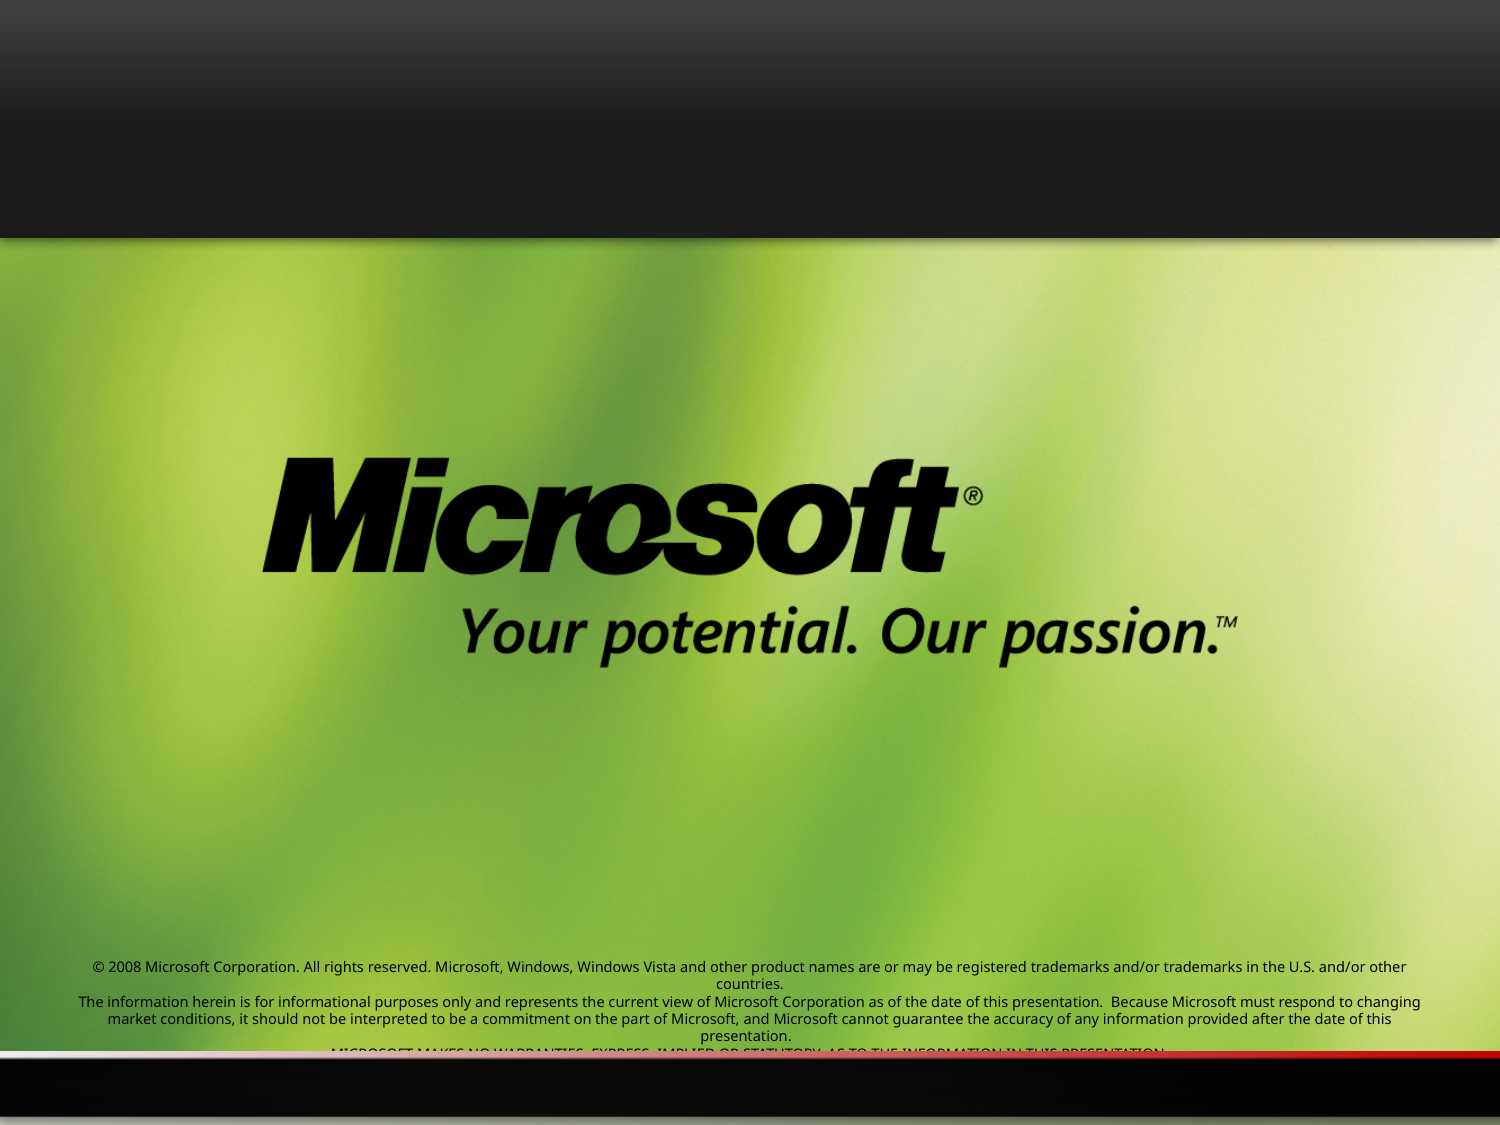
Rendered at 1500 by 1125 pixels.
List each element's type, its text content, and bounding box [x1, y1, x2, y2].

picture [0, 238, 1500, 1125]
text_box [0, 0, 1500, 238]
text_box © 2008 Microsoft Corporation. All rights reserved. Microsoft, Windows, Windows Vista and other product names are or may be registered trademarks and/or trademarks in the U.S. and/or other countries. The information herein is for informational purposes only and represents the current view of Microsoft Corporation as of the date of this presentation. Because Microsoft must respond to changing market conditions, it should not be interpreted to be a commitment on the part of Microsoft, and Microsoft cannot guarantee the accuracy of any information provided after the date of this presentation. MICROSOFT MAKES NO WARRANTIES, EXPRESS, IMPLIED OR STATUTORY, AS TO THE INFORMATION IN THIS PRESENTATION. [62, 949, 1438, 1051]
